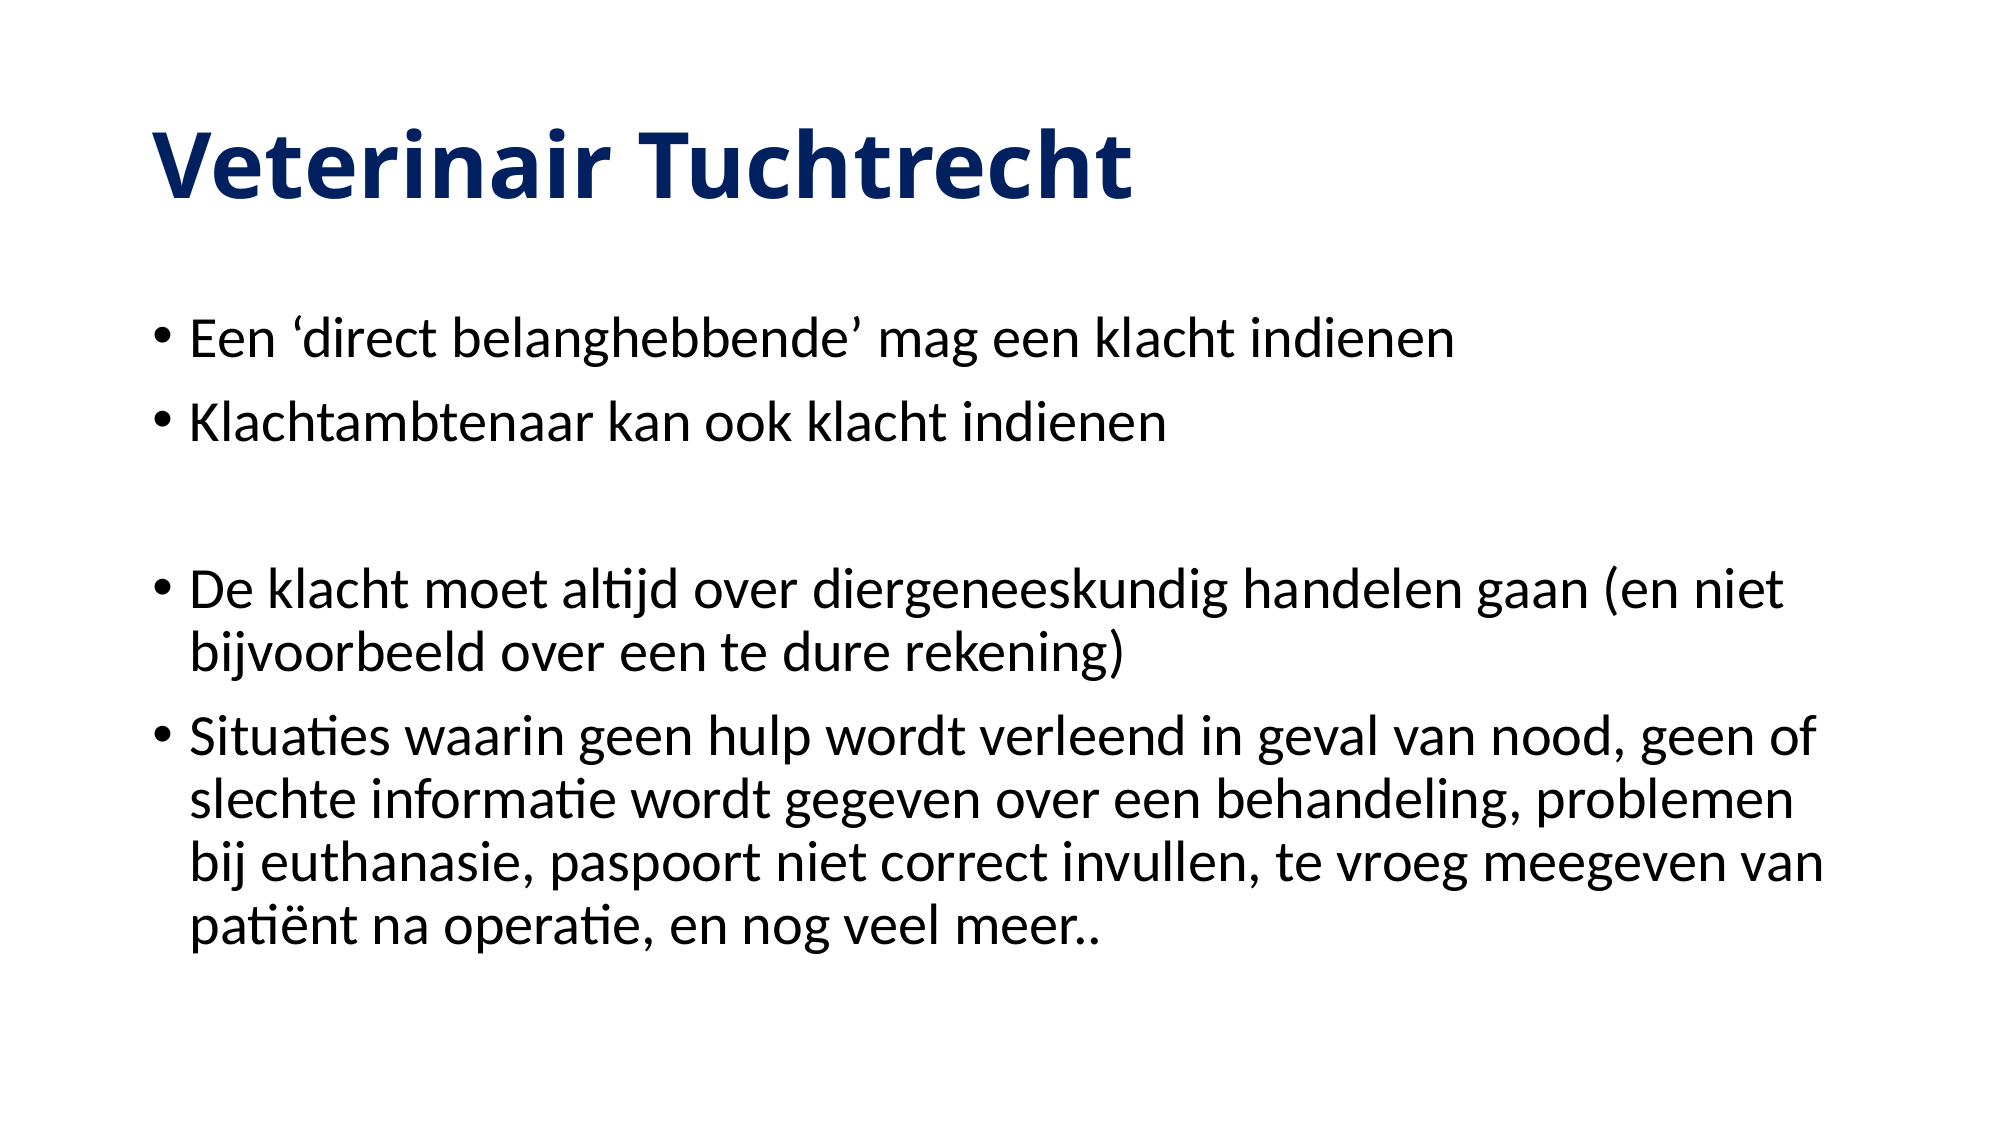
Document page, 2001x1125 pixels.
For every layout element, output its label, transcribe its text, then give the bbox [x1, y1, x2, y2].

title Veterinair Tuchtrecht [137, 59, 1863, 278]
list Een ‘direct belanghebbende’ mag een klacht indienen Klachtambtenaar kan ook klacht indienen De klacht moet altijd over diergeneeskundig handelen gaan (en niet bijvoorbeeld over een te dure rekening) Situaties waarin geen hulp wordt verleend in geval van nood, geen of slechte informatie wordt gegeven over een behandeling, problemen bij euthanasie, paspoort niet correct invullen, te vroeg meegeven van patiënt na operatie, en nog veel meer.. [137, 299, 1863, 1014]
